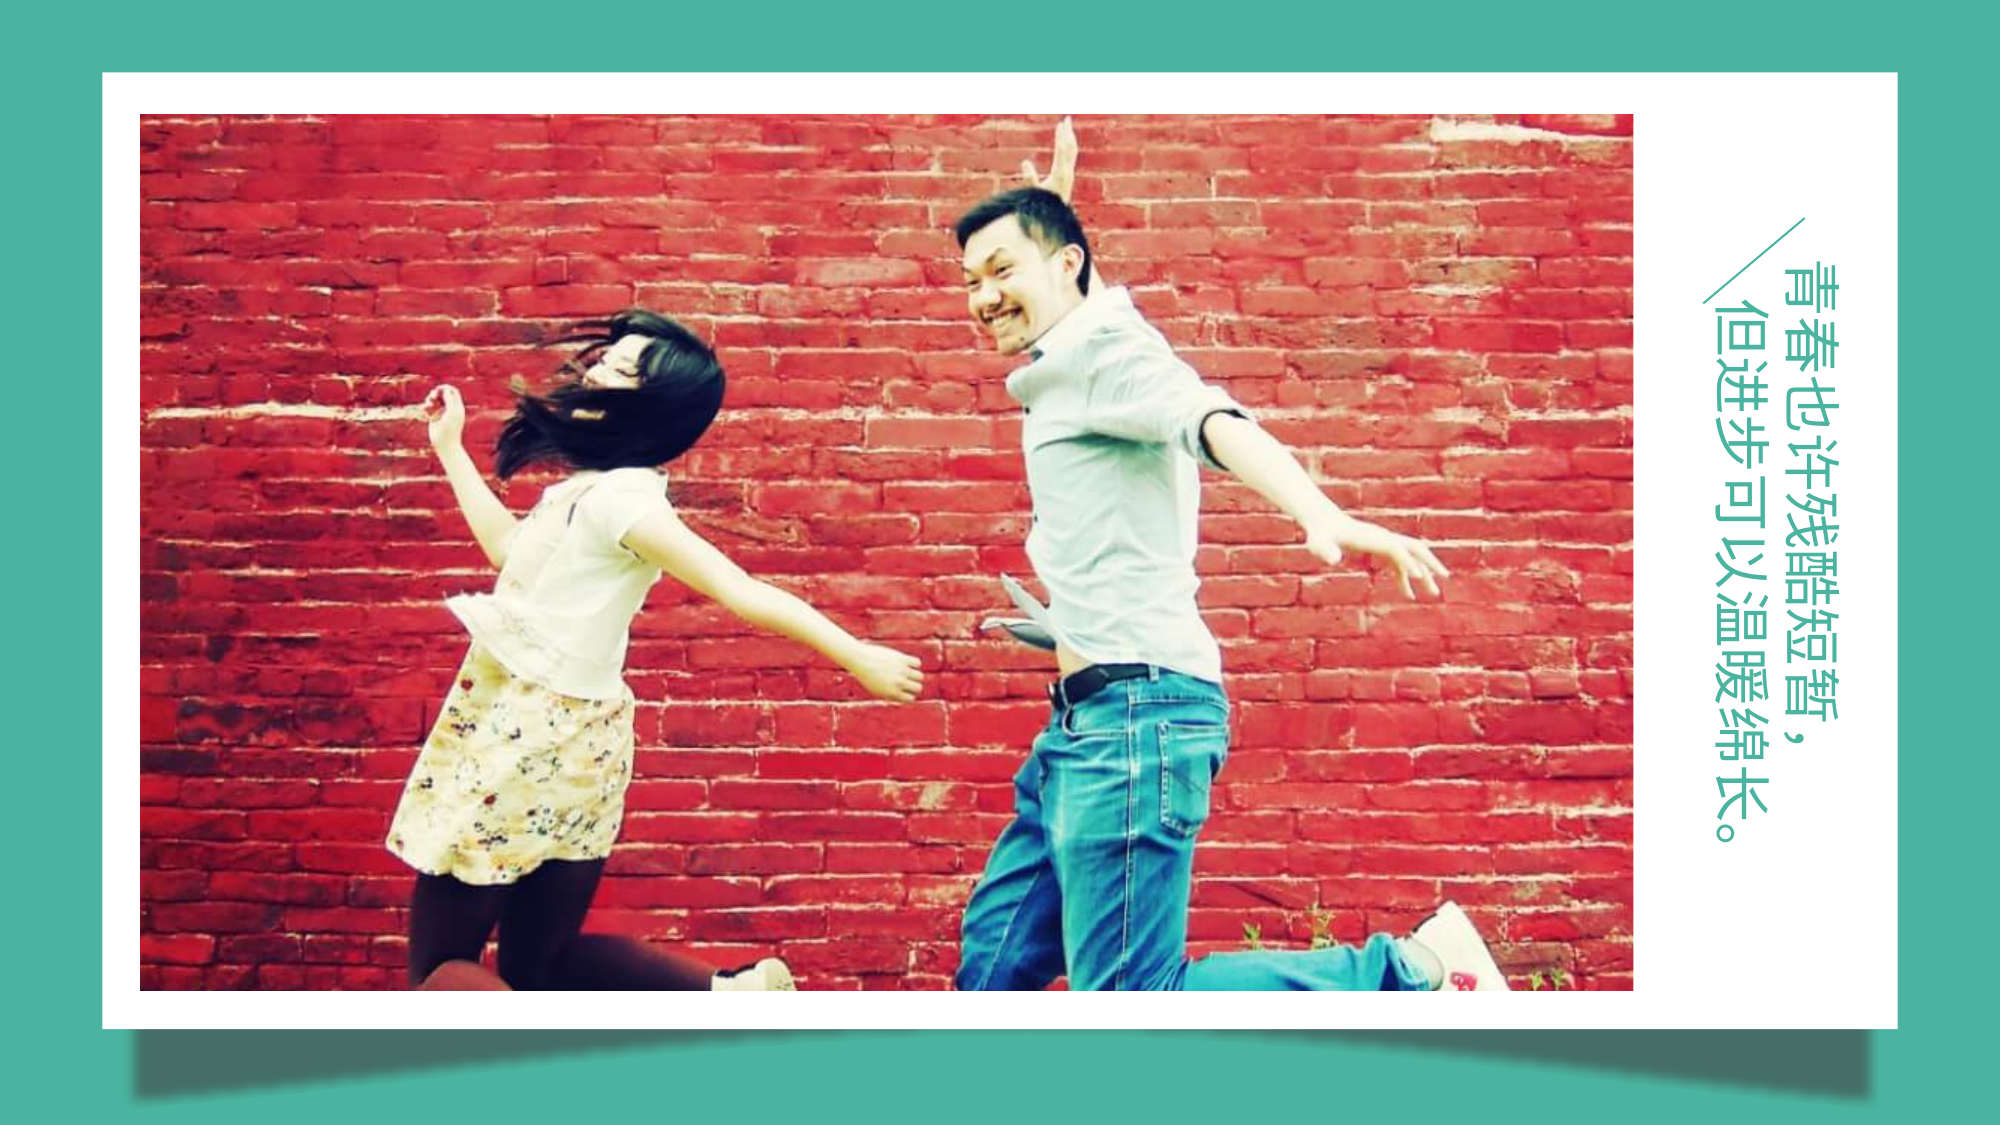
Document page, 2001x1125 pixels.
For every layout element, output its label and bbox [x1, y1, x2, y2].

picture [140, 114, 1634, 991]
text_box [1684, 217, 1857, 907]
text_box [102, 72, 1898, 1110]
